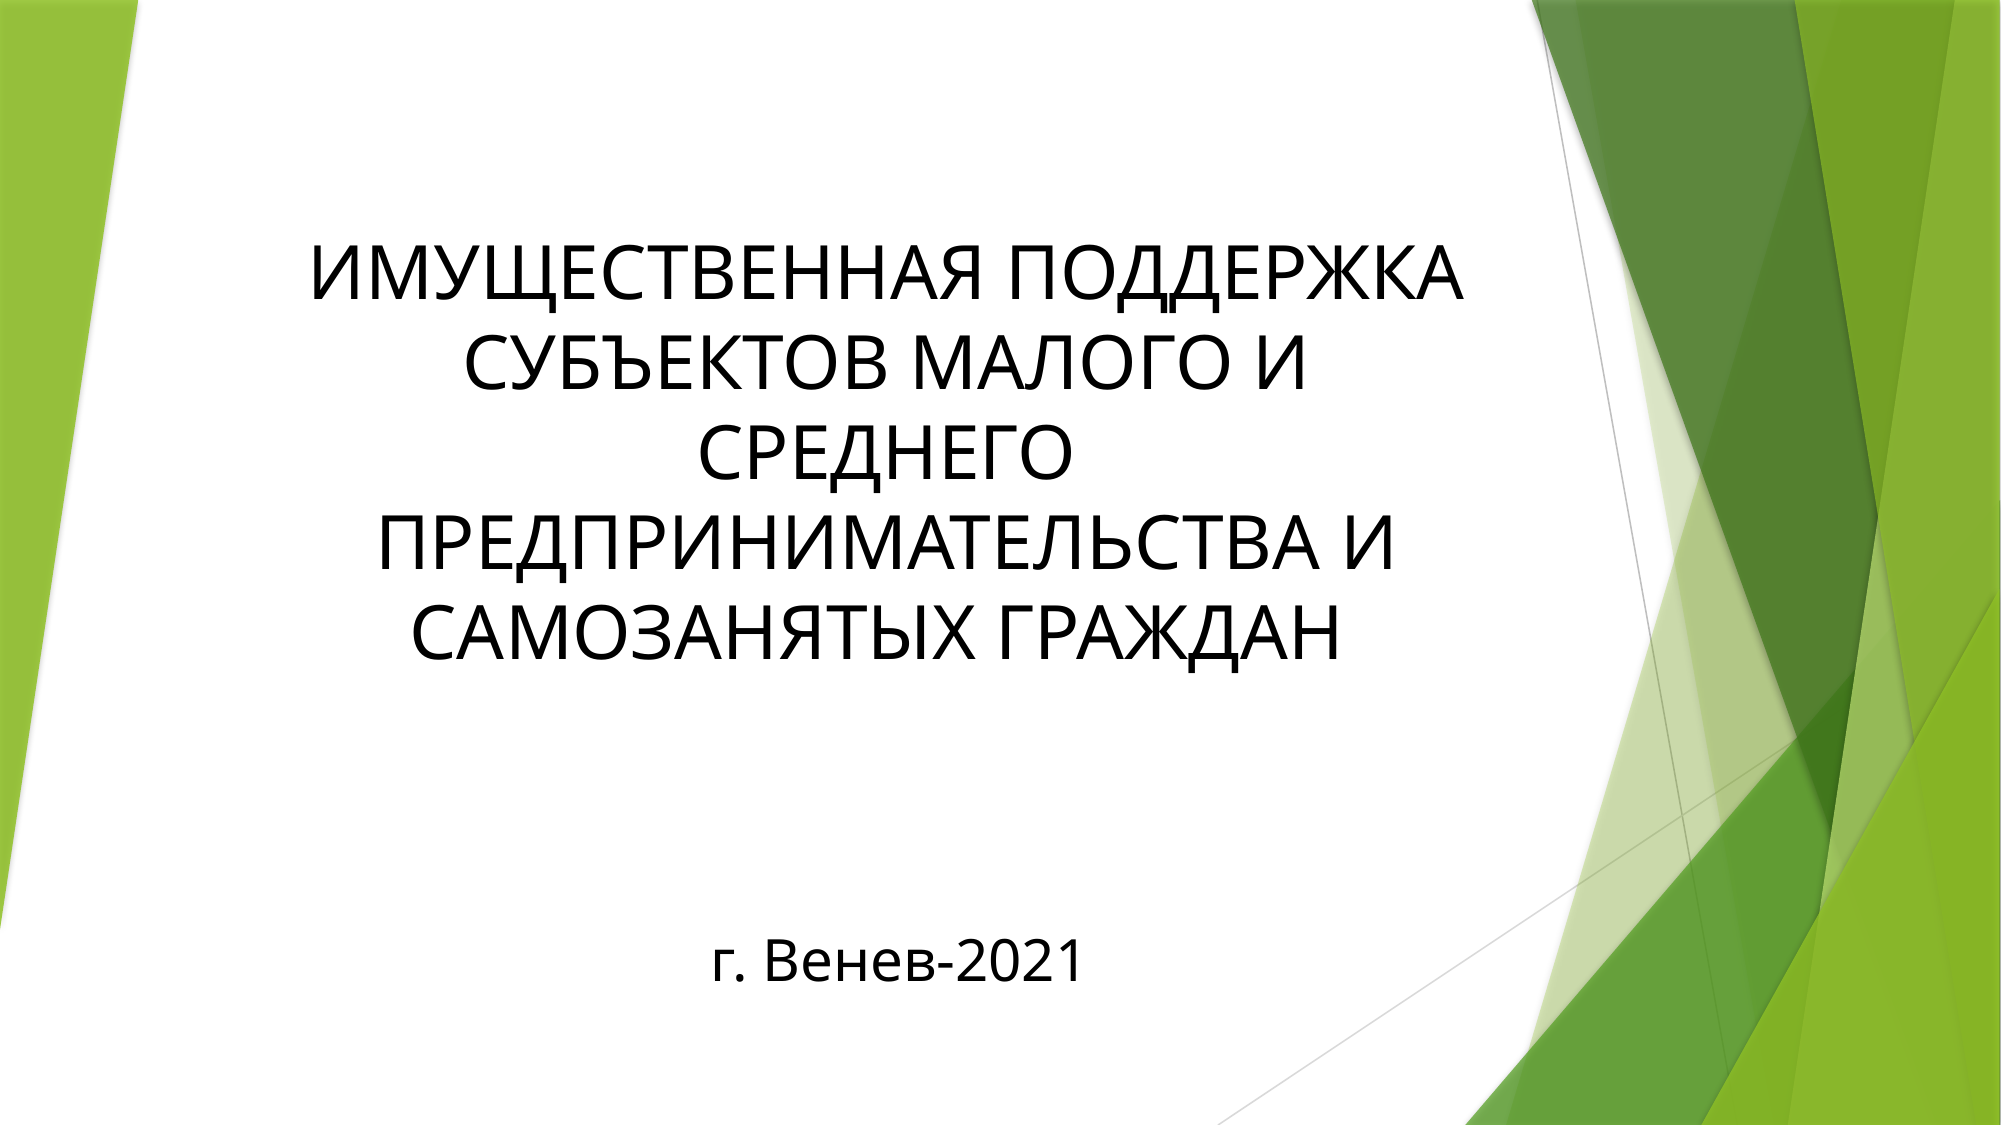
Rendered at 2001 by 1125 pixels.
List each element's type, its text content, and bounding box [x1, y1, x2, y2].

title ИМУЩЕСТВЕННАЯ ПОДДЕРЖКА СУБЪЕКТОВ МАЛОГО И СРЕДНЕГО ПРЕДПРИНИМАТЕЛЬСТВА И САМОЗАНЯТЫХ ГРАЖДАН [249, 224, 1524, 682]
subtitle г. Венев-2021 [315, 849, 1484, 1030]
